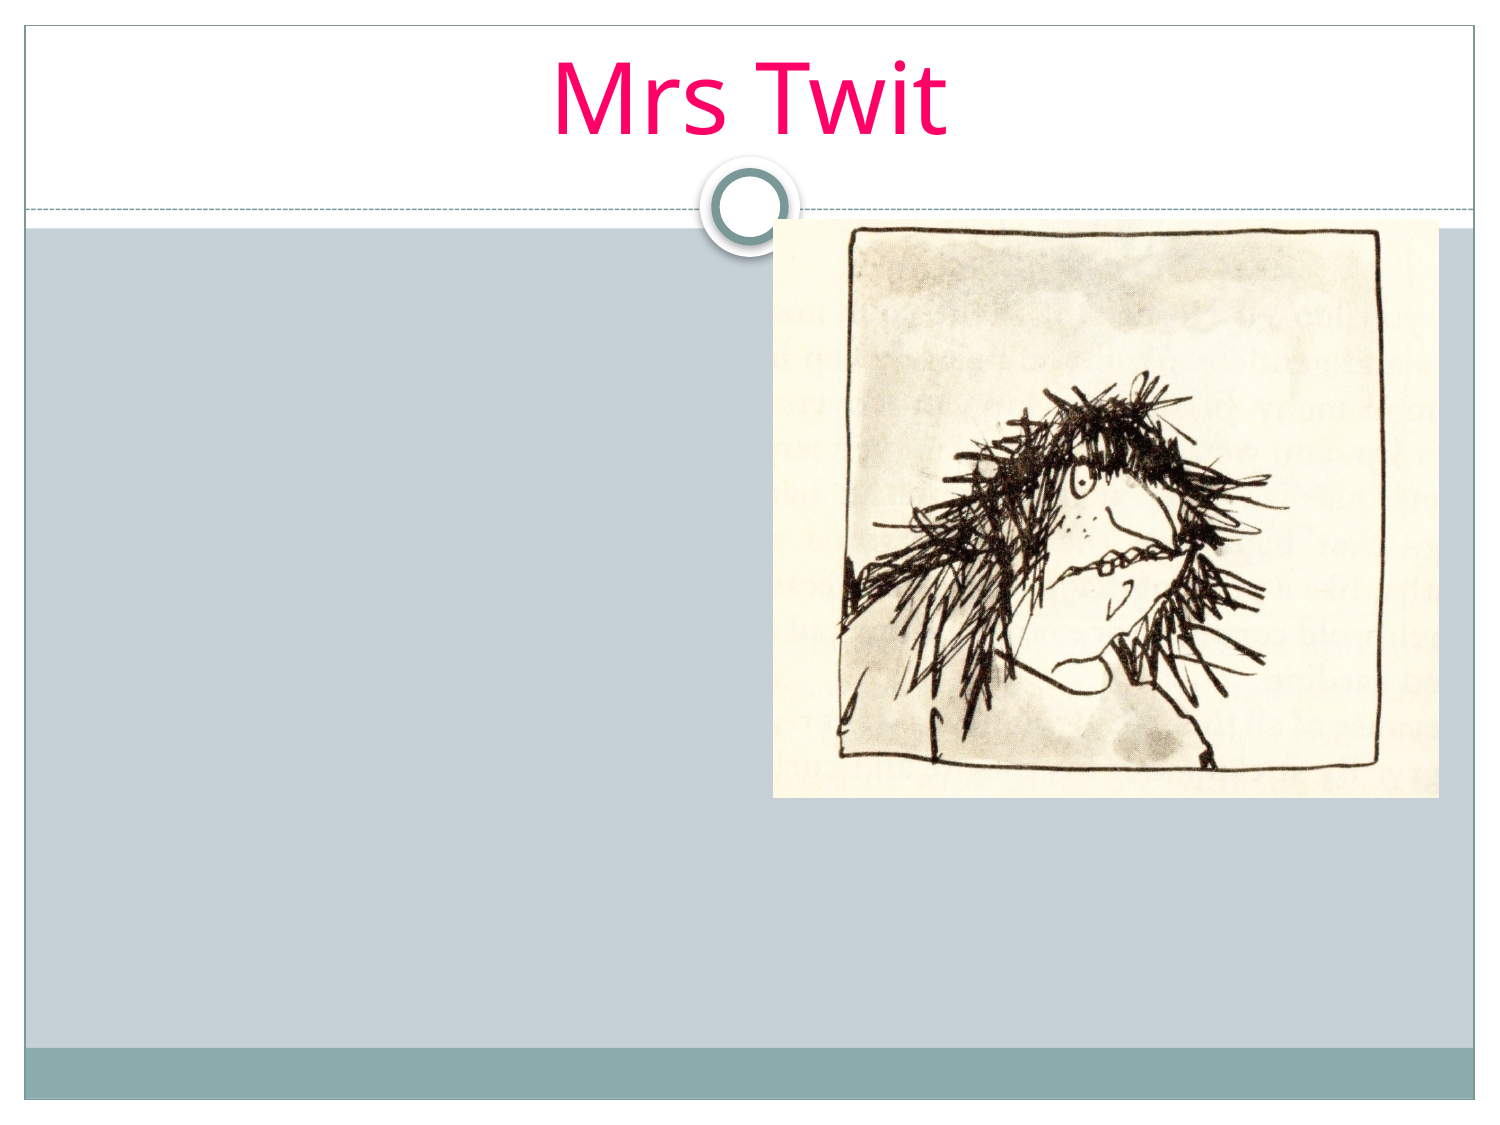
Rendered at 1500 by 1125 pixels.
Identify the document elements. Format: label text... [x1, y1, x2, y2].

title Mrs Twit [49, 37, 1450, 162]
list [773, 219, 1440, 798]
